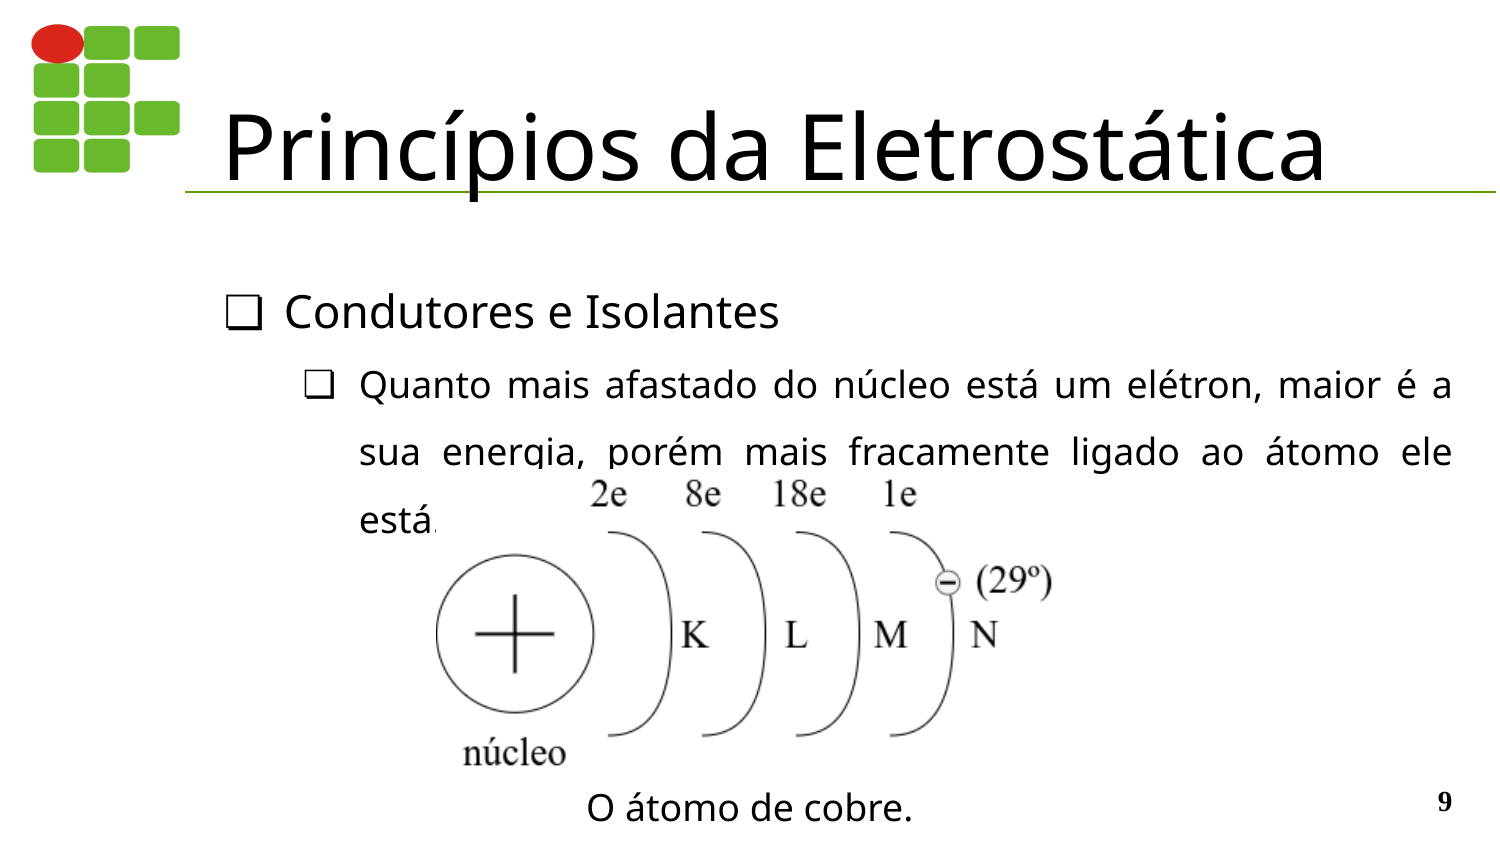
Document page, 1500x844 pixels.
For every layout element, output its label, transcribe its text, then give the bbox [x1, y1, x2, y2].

list Condutores e Isolantes Quanto mais afastado do núcleo está um elétron, maior é a sua energia, porém mais fracamente ligado ao átomo ele está. [193, 248, 1469, 495]
title Princípios da Eletrostática [206, 26, 1468, 207]
picture [29, 23, 182, 174]
text_box ‹#› [1155, 768, 1468, 825]
picture [436, 469, 1064, 775]
list O átomo de cobre. [430, 776, 1070, 833]
